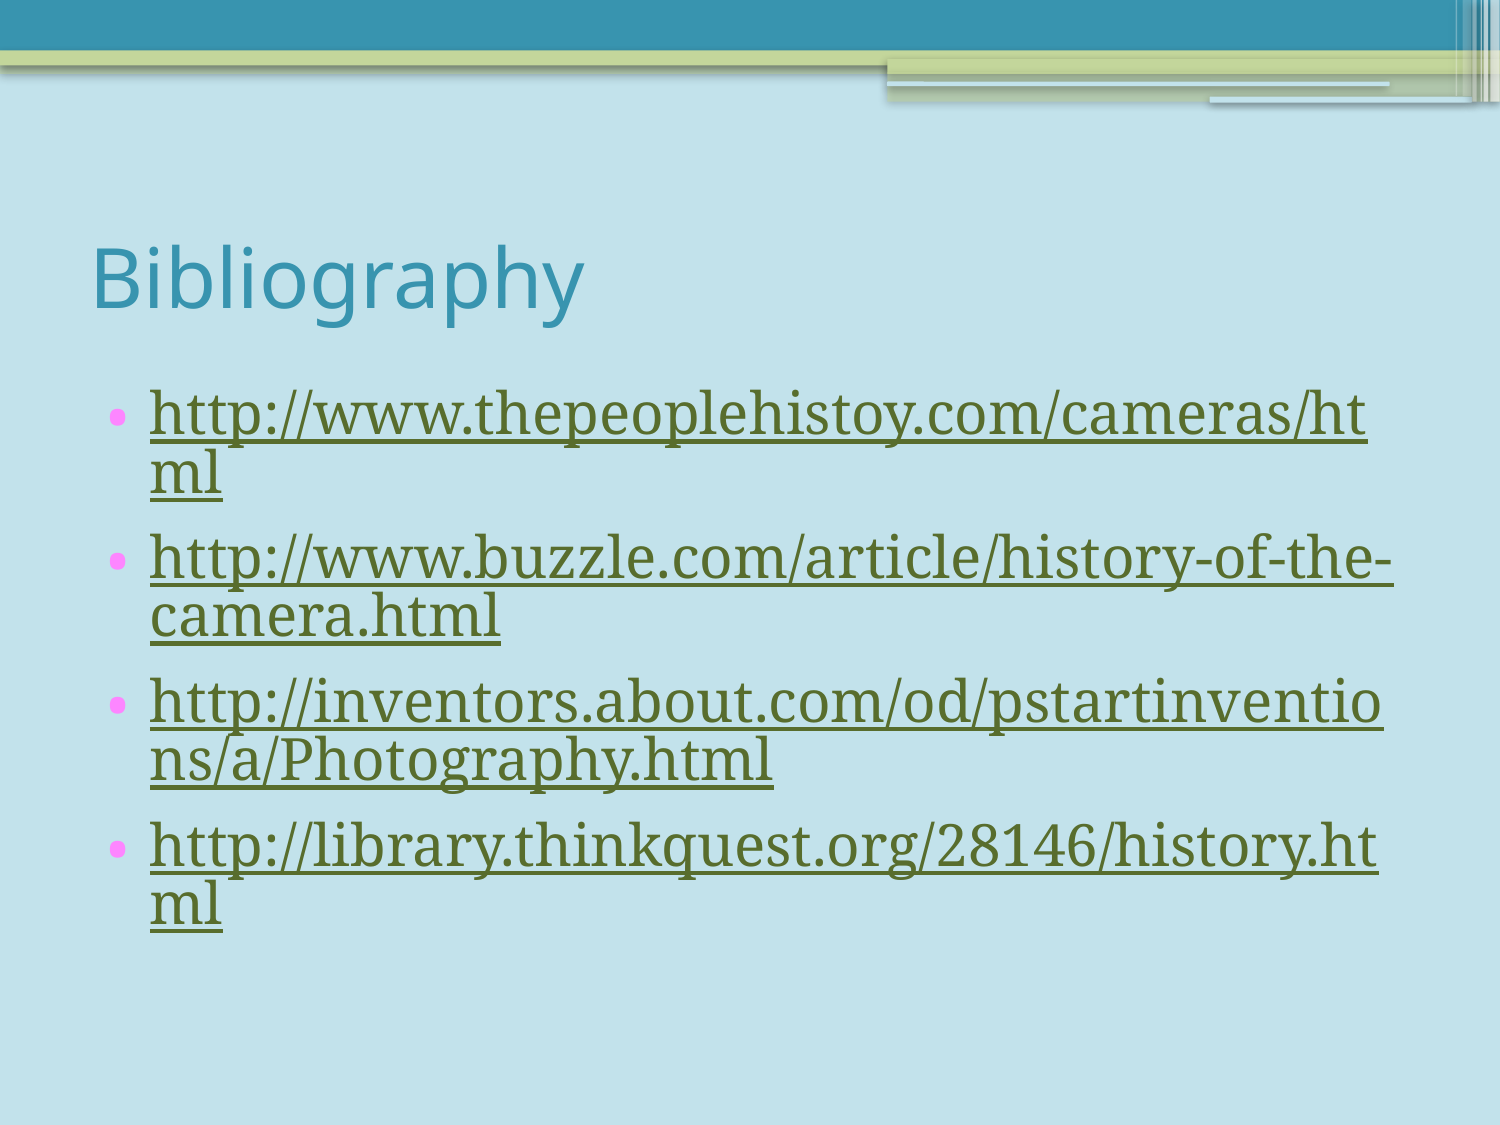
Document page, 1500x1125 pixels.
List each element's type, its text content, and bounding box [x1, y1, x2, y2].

title Bibliography [75, 187, 1425, 363]
list http://www.thepeoplehistoy.com/cameras/html http://www.buzzle.com/article/history-of-the-camera.html http://inventors.about.com/od/pstartinventions/a/Photography.html http://library.thinkquest.org/28146/history.html [75, 368, 1425, 1079]
